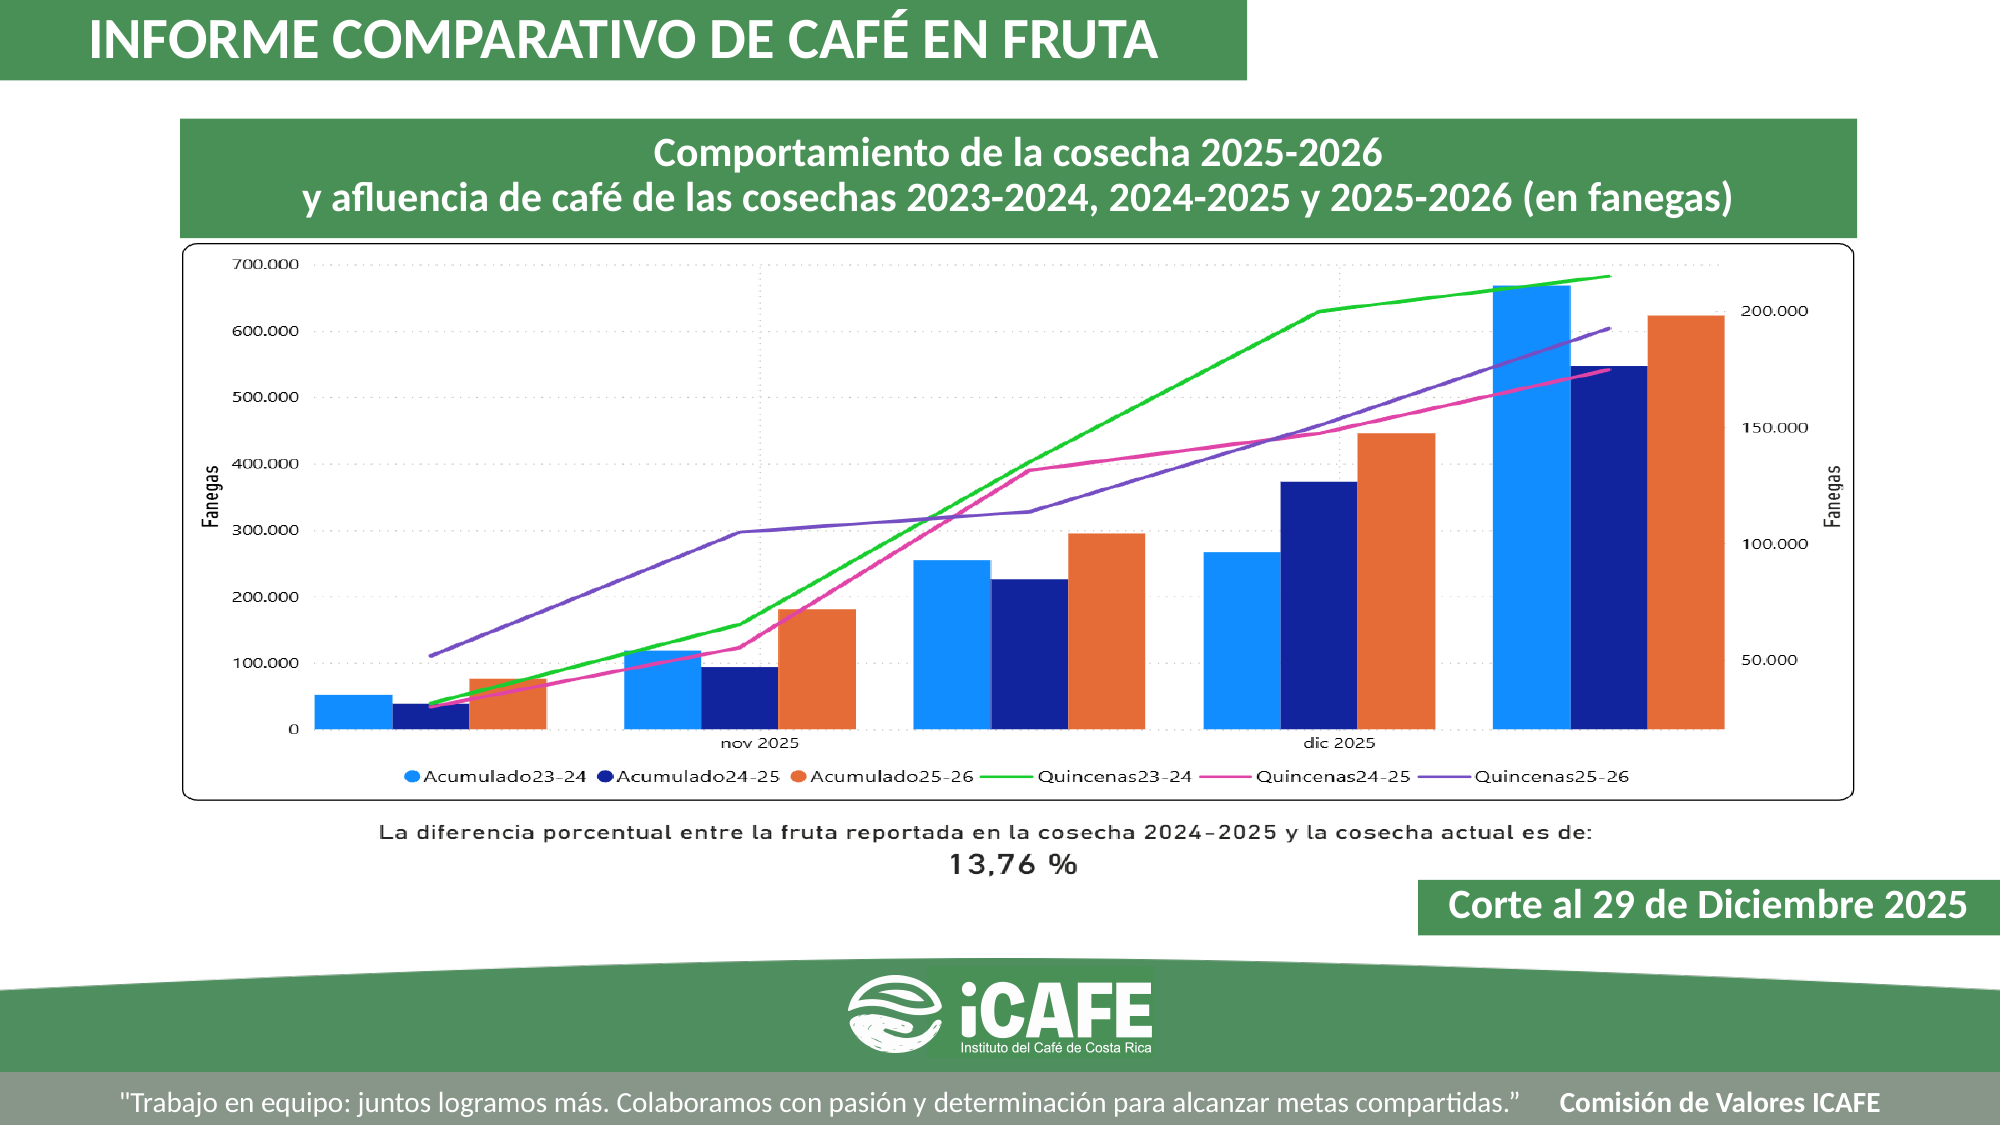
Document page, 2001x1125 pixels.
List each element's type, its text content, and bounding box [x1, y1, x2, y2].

text_box Comportamiento de la cosecha 2025-2026 y afluencia de café de las cosechas 2023-2024, 2024-2025 y 2025-2026 (en fanegas) [180, 118, 1858, 239]
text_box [0, 958, 2000, 1072]
text_box [0, 1072, 2000, 1125]
picture [848, 975, 1152, 1053]
picture [180, 241, 1858, 879]
text_box "Trabajo en equipo: juntos logramos más. Colaboramos con pasión y determinación para alcanzar metas compartidas.” Comisión de Valores ICAFE​ [103, 1075, 1896, 1125]
text_box INFORME COMPARATIVO DE CAFÉ EN FRUTA [0, 0, 1248, 81]
text_box Corte al 29 de Diciembre 2025 [1418, 879, 2000, 936]
